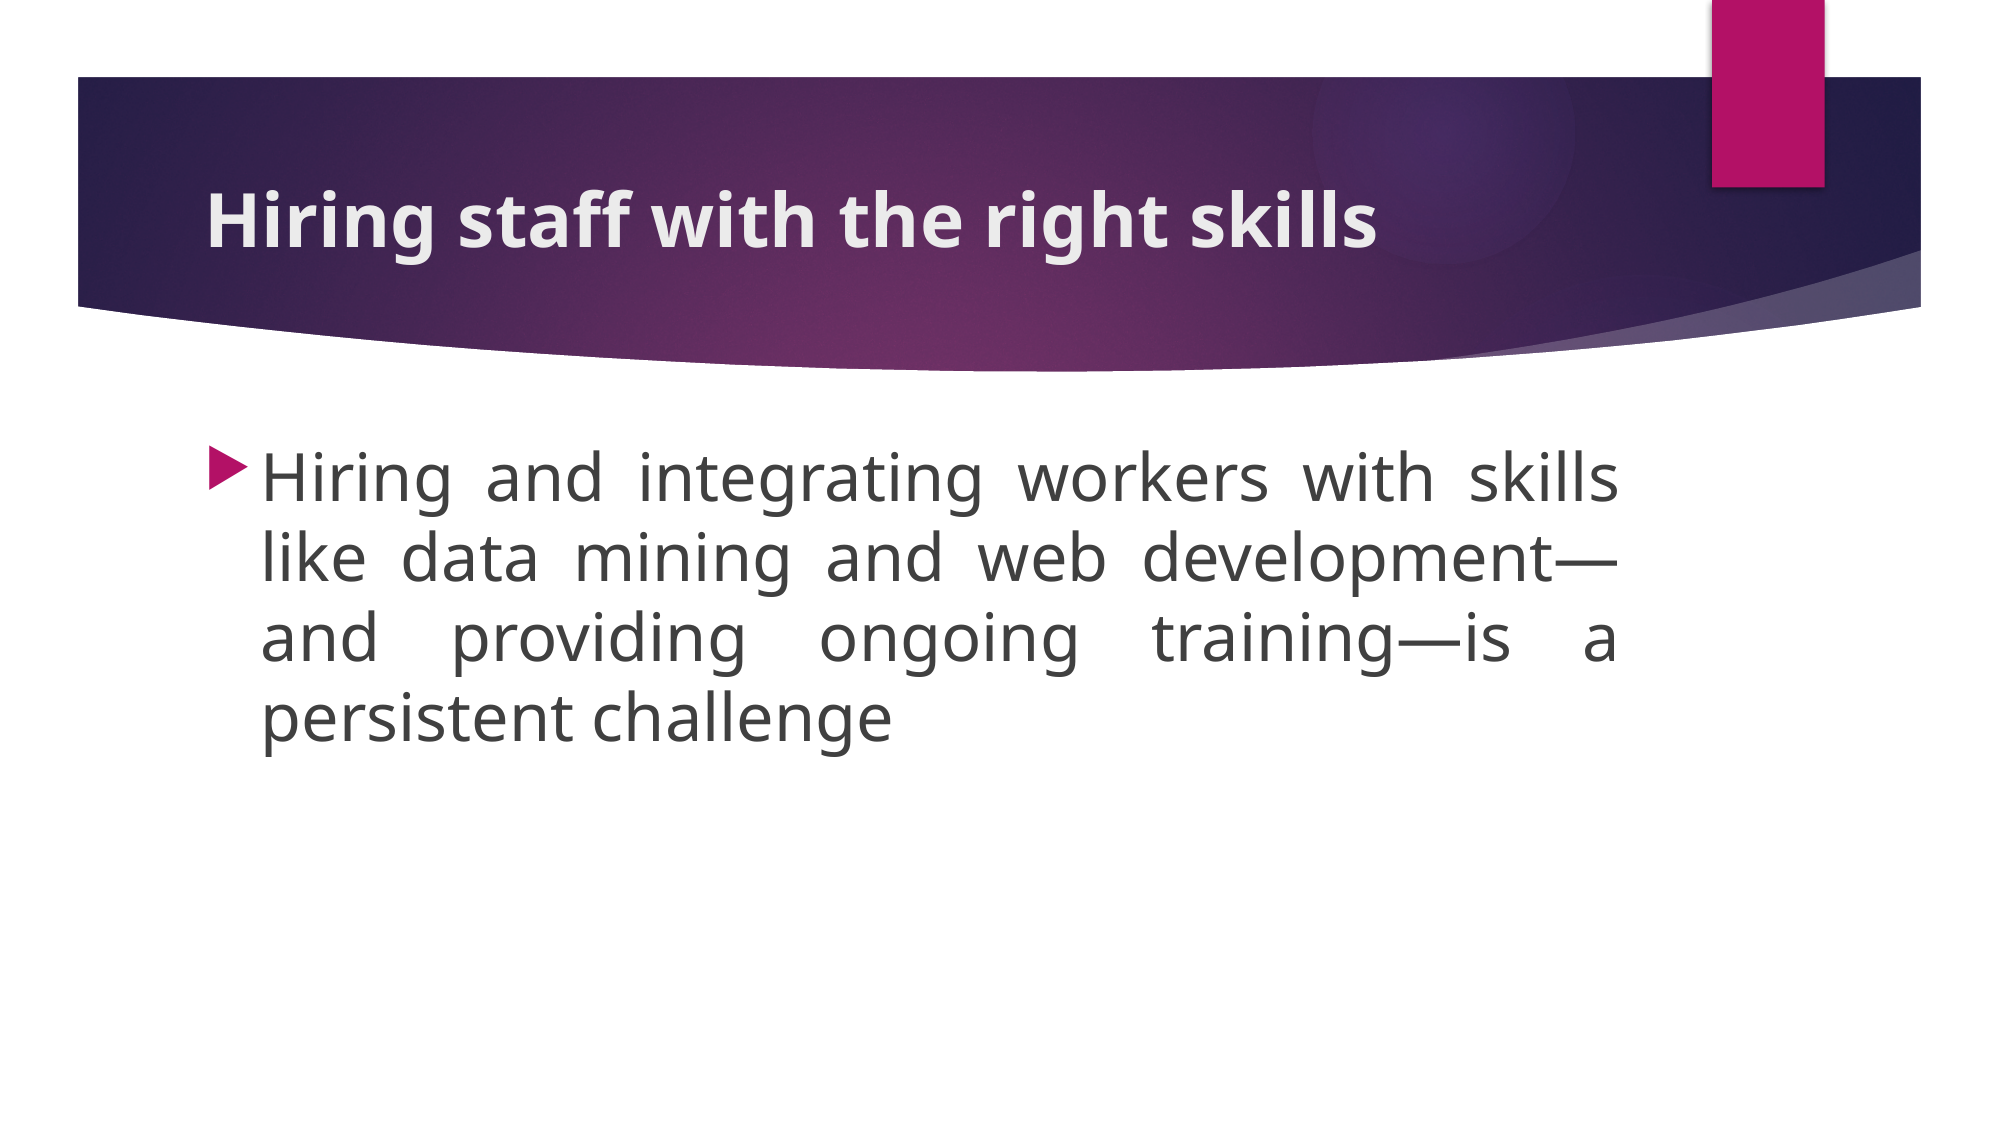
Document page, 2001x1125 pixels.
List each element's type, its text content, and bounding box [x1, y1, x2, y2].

title Hiring staff with the right skills [189, 159, 1627, 276]
list Hiring and integrating workers with skills like data mining and web development—and providing ongoing training—is a persistent challenge [189, 427, 1638, 988]
